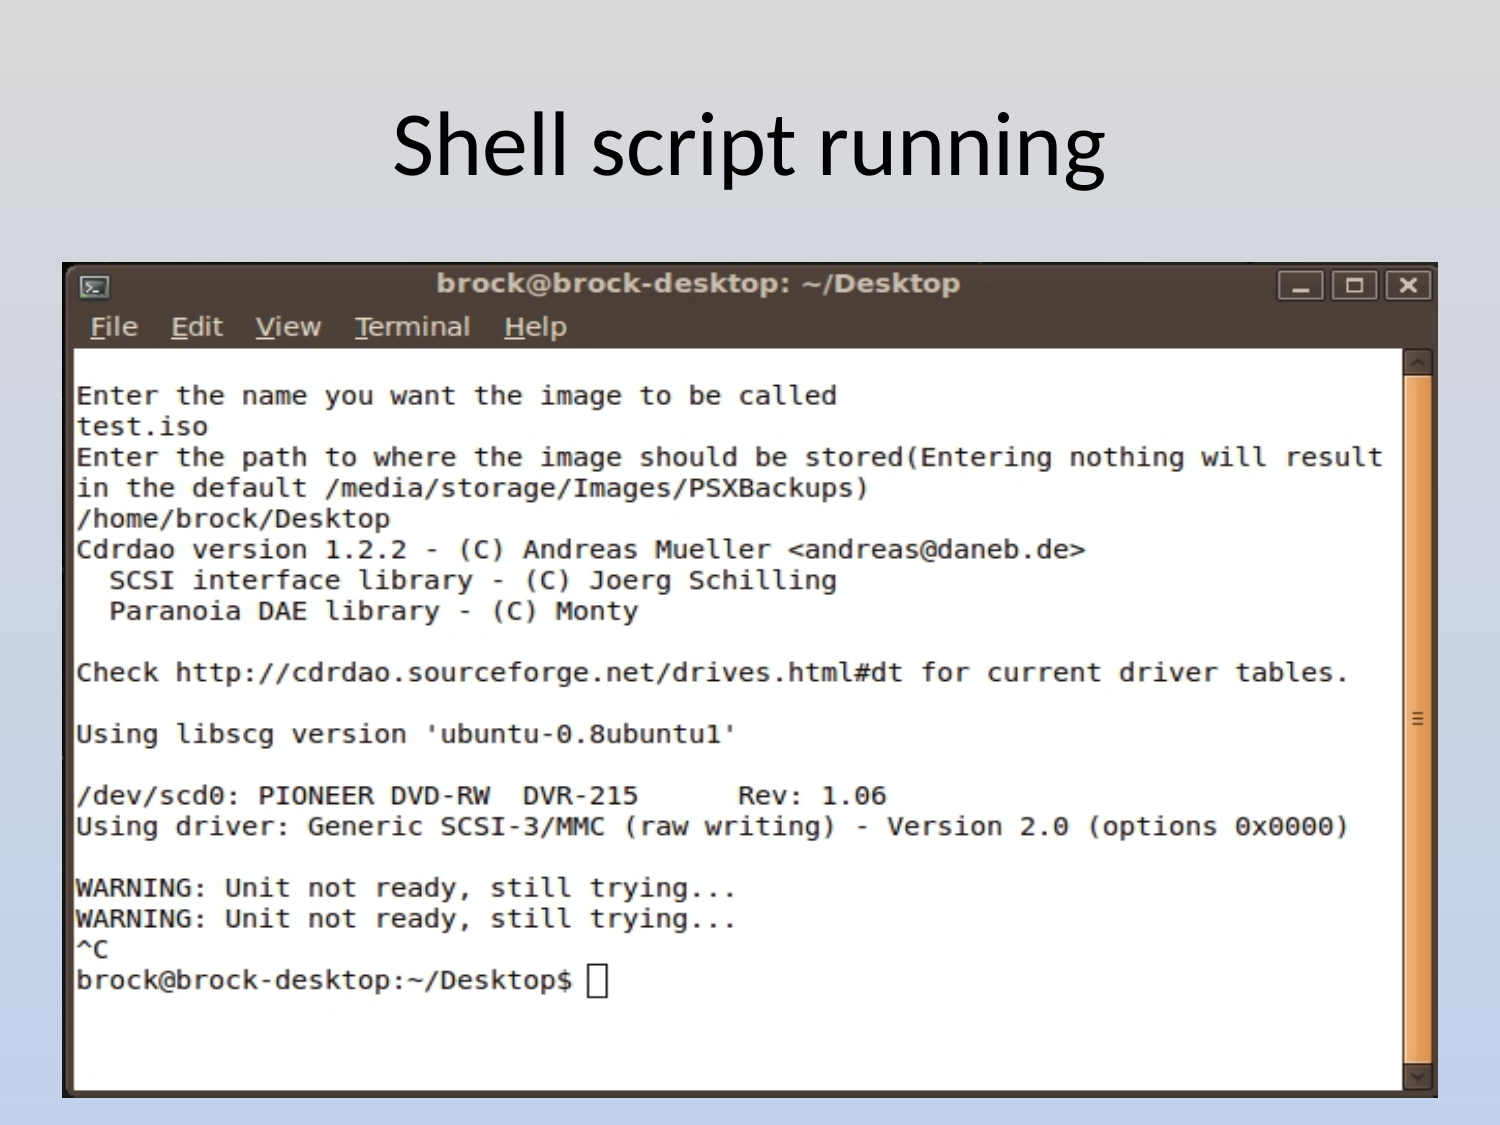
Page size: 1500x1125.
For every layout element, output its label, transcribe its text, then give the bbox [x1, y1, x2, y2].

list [62, 262, 1438, 1099]
title Shell script running [75, 45, 1425, 233]
